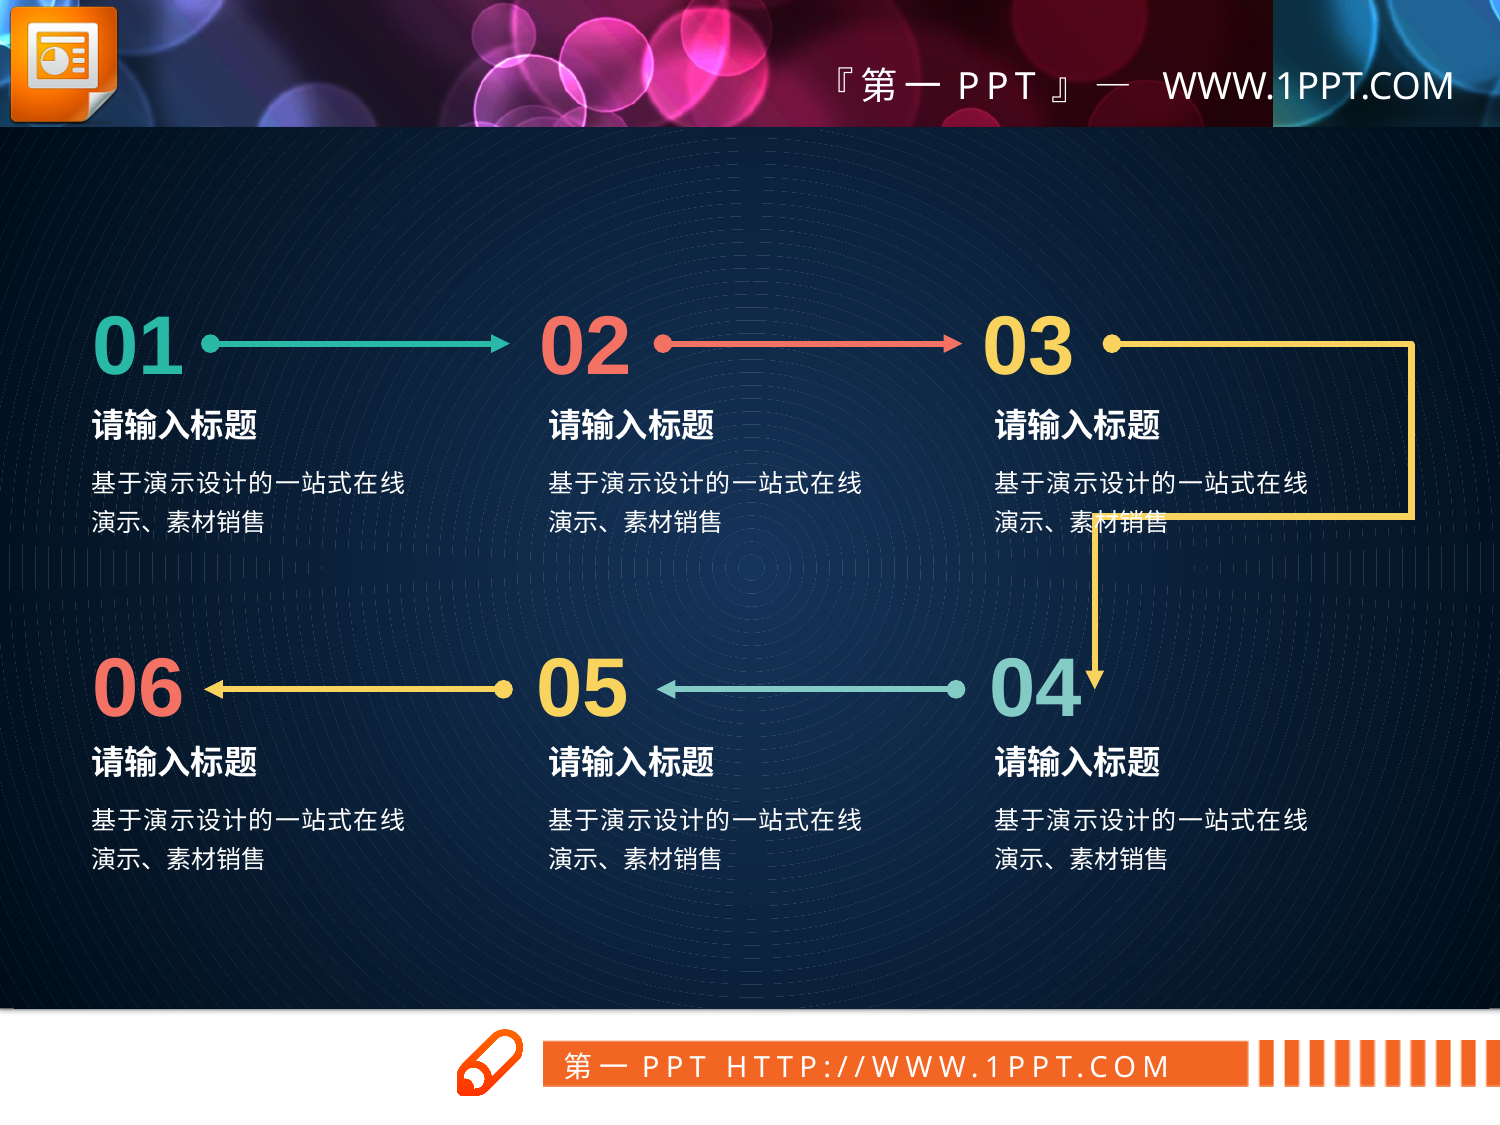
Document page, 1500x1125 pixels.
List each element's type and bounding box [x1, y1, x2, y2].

text_box [76, 290, 1412, 883]
picture [543, 1040, 1500, 1087]
picture [0, 0, 1500, 127]
